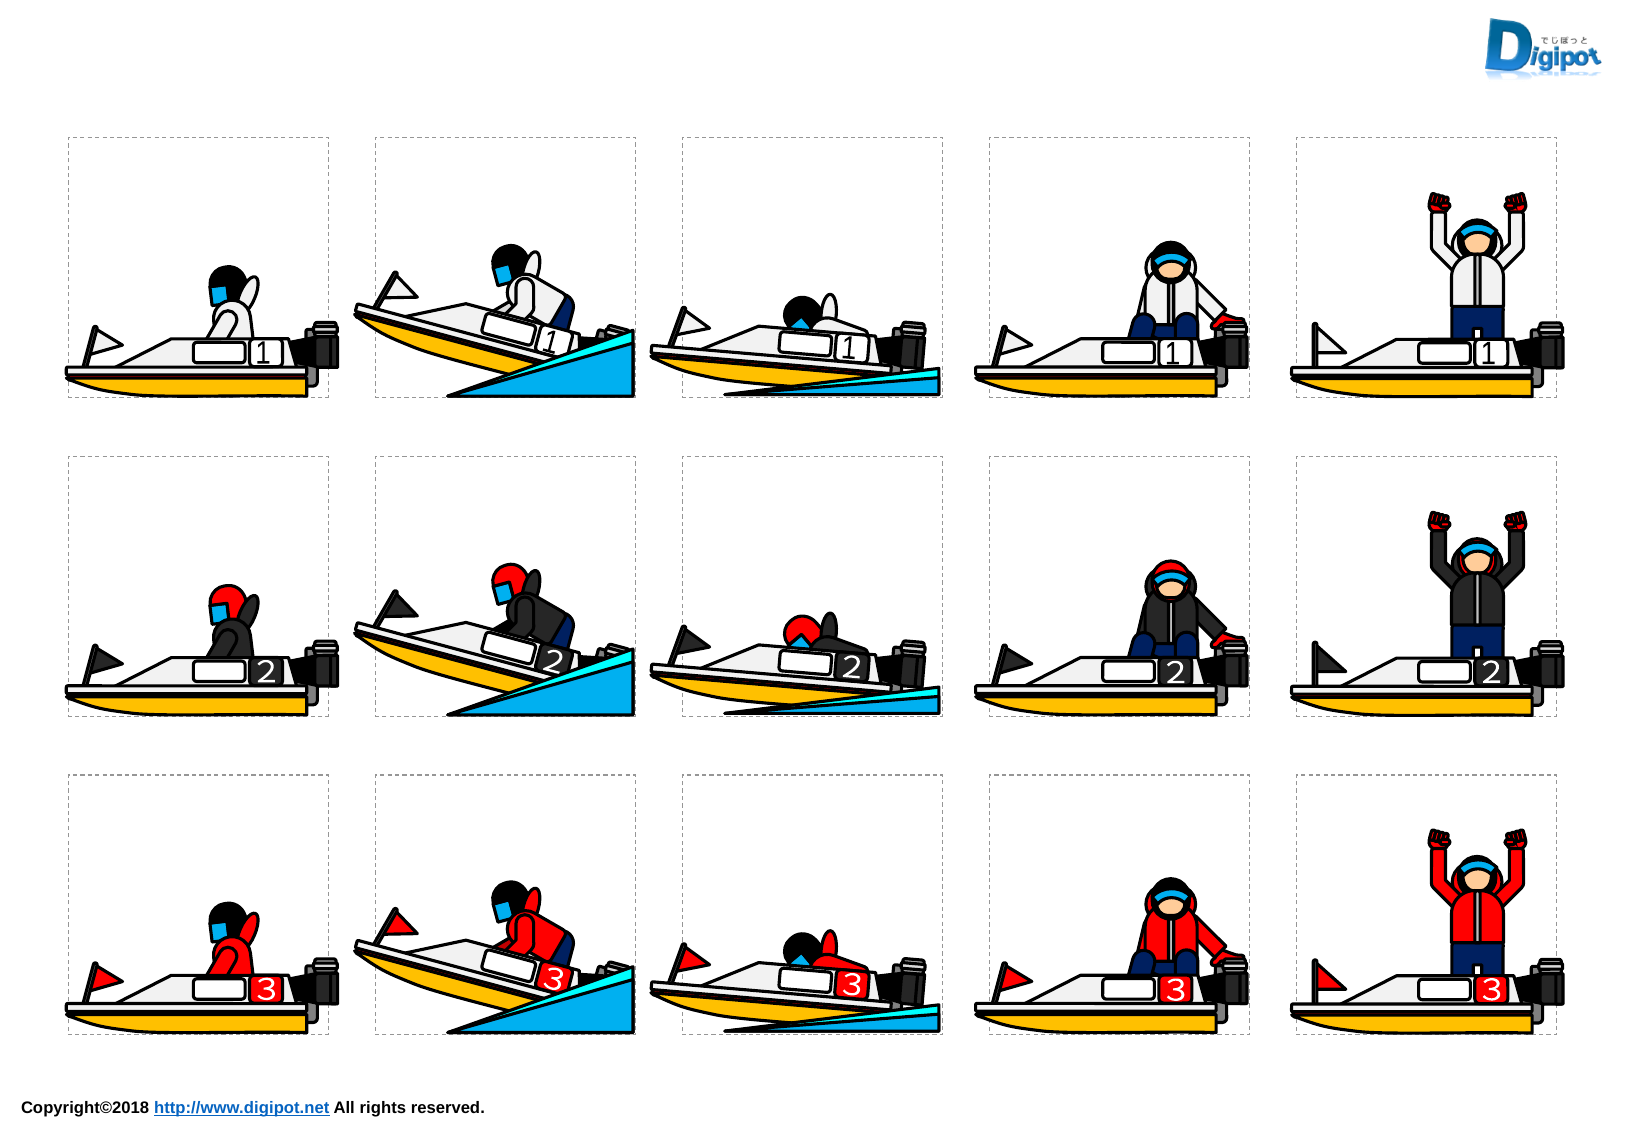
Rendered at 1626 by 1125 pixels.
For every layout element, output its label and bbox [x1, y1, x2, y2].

text_box [1291, 829, 1563, 1034]
text_box [1291, 193, 1563, 397]
text_box [66, 266, 338, 397]
text_box [1291, 512, 1563, 716]
text_box [652, 609, 939, 714]
text_box [361, 559, 634, 715]
text_box [361, 240, 634, 397]
text_box [66, 585, 338, 715]
text_box [652, 927, 939, 1032]
text_box [975, 878, 1247, 1033]
picture [1485, 18, 1602, 82]
text_box [652, 290, 939, 395]
text_box [66, 902, 338, 1033]
text_box [975, 242, 1247, 397]
text_box [975, 560, 1247, 715]
text_box [361, 877, 634, 1033]
